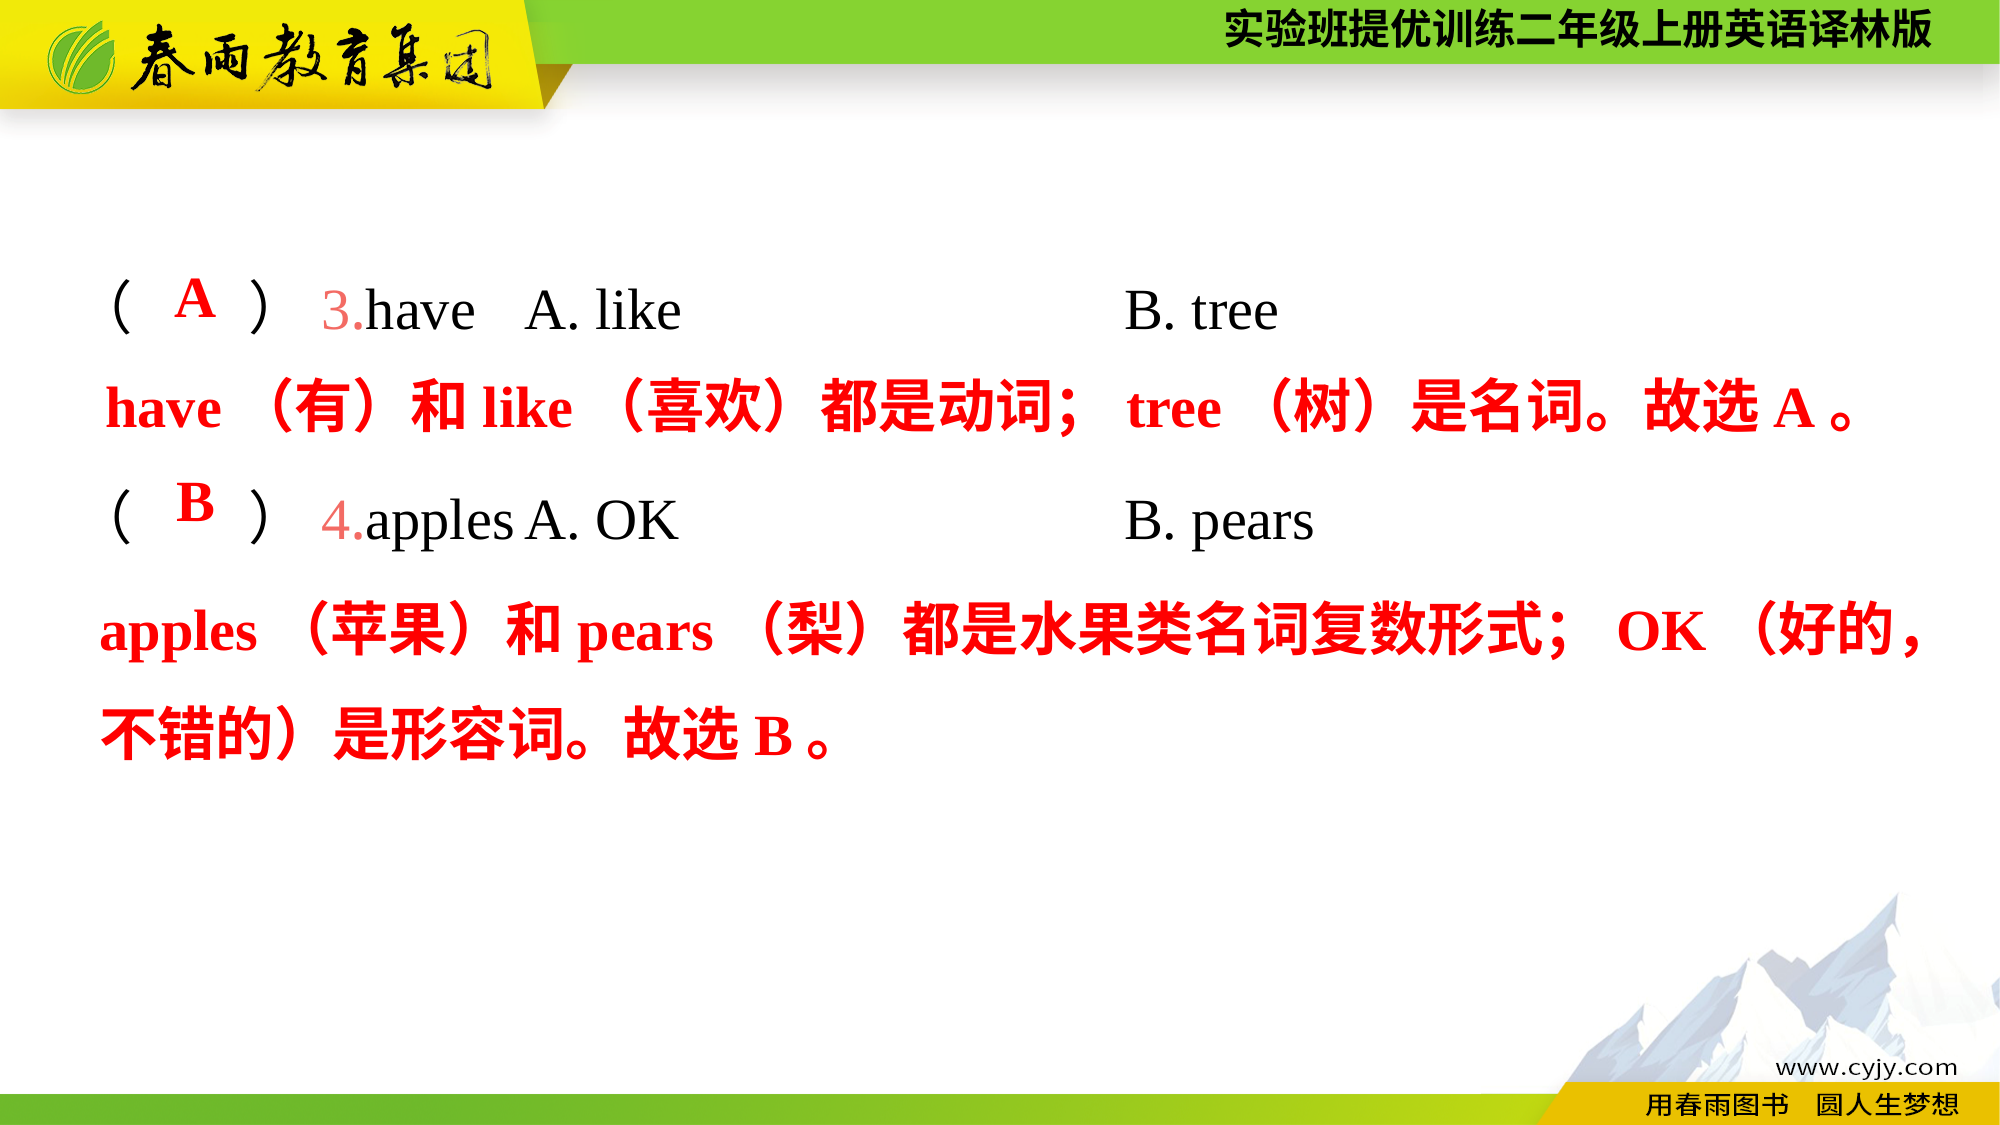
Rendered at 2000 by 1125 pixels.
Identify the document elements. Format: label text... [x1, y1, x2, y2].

picture [0, 0, 2000, 1125]
text_box B [161, 456, 231, 541]
text_box A [160, 252, 244, 337]
list （ ）3.have A. like B. tree （ ）4.apples A. OK B. pears [59, 228, 1944, 562]
text_box have（有）和like（喜欢）都是动词；tree（树）是名词。故选A。 [90, 326, 1975, 447]
text_box apples（苹果）和pears（梨）都是水果类名词复数形式；OK（好的，不错的）是形容词。故选B。 [84, 549, 1969, 775]
